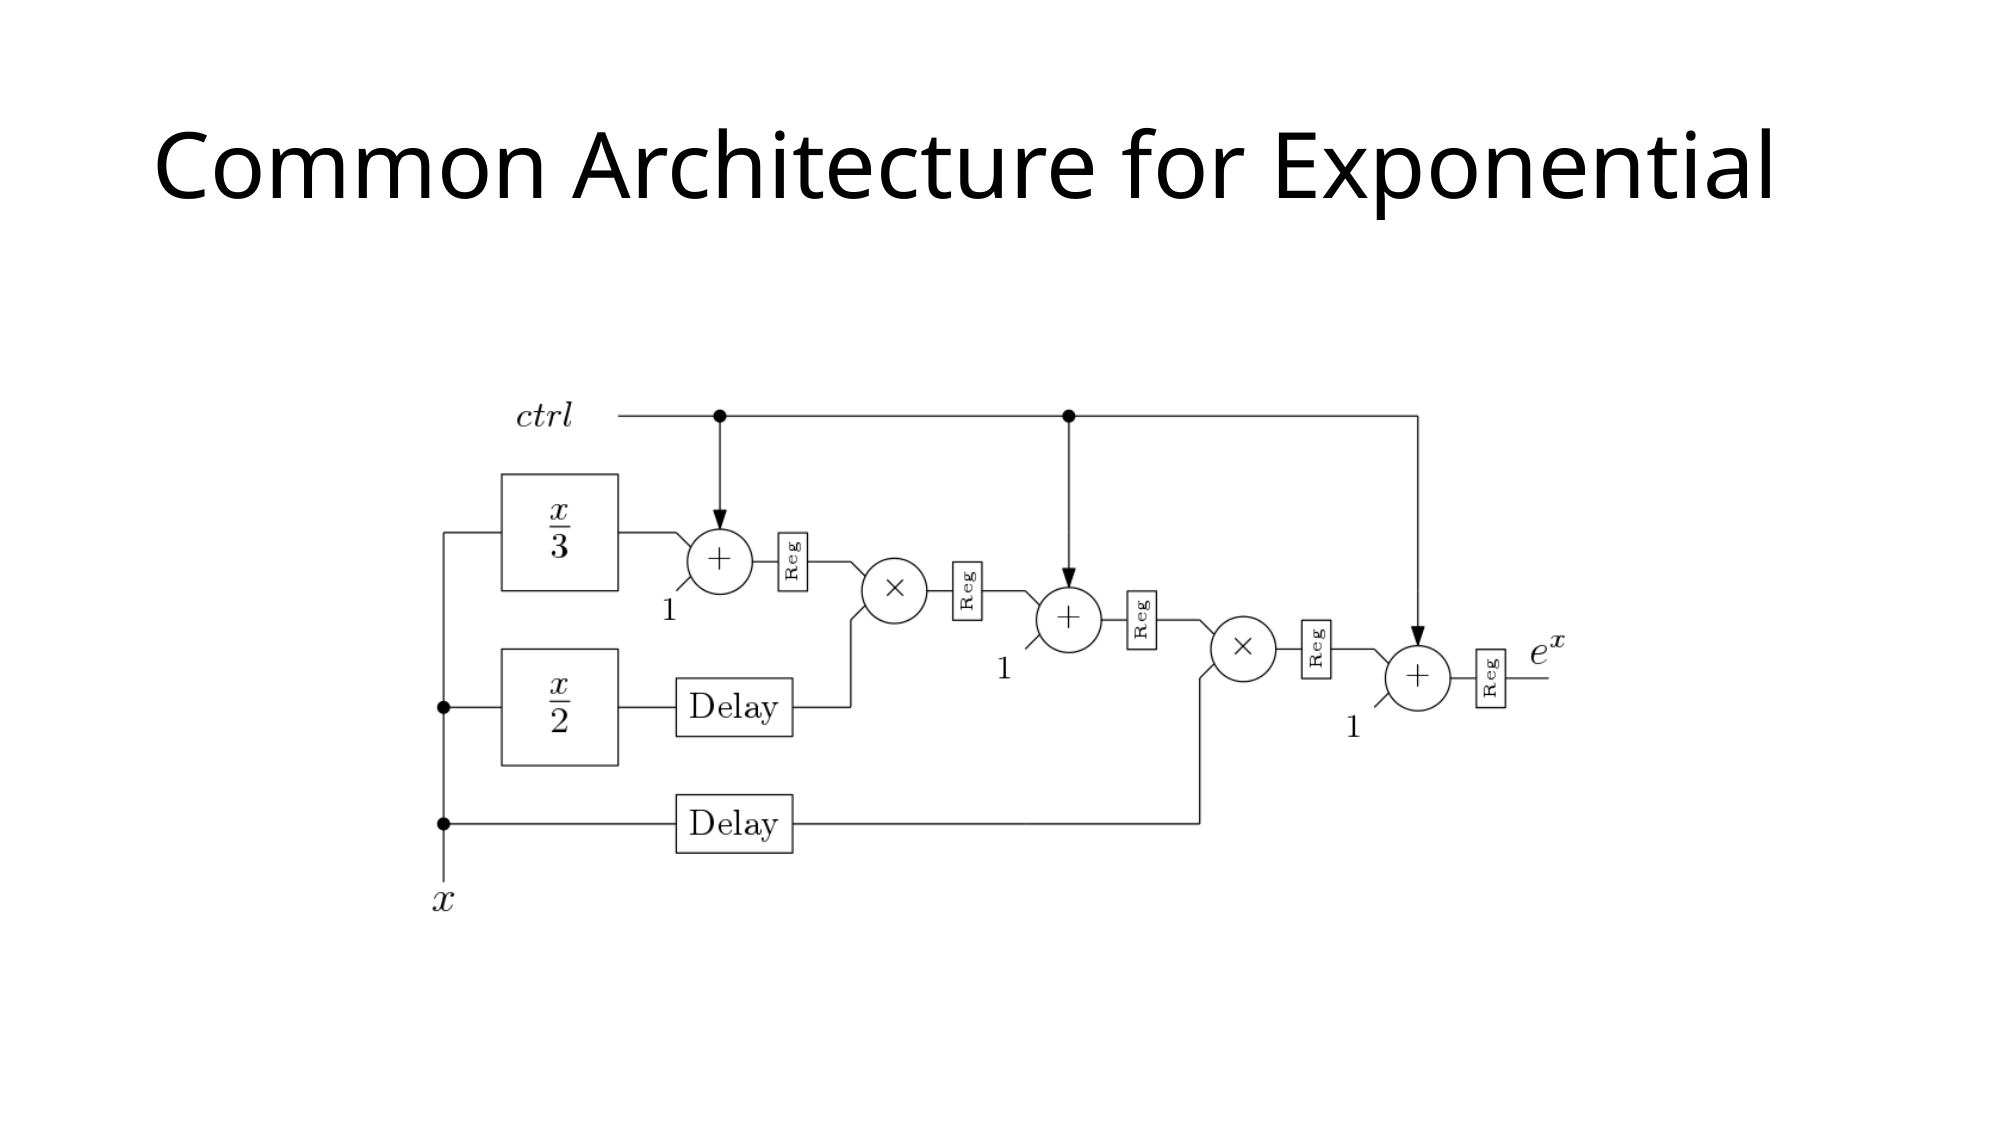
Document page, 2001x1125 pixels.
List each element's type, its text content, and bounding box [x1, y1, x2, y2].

title Common Architecture for Exponential [137, 59, 1863, 278]
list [428, 398, 1572, 916]
